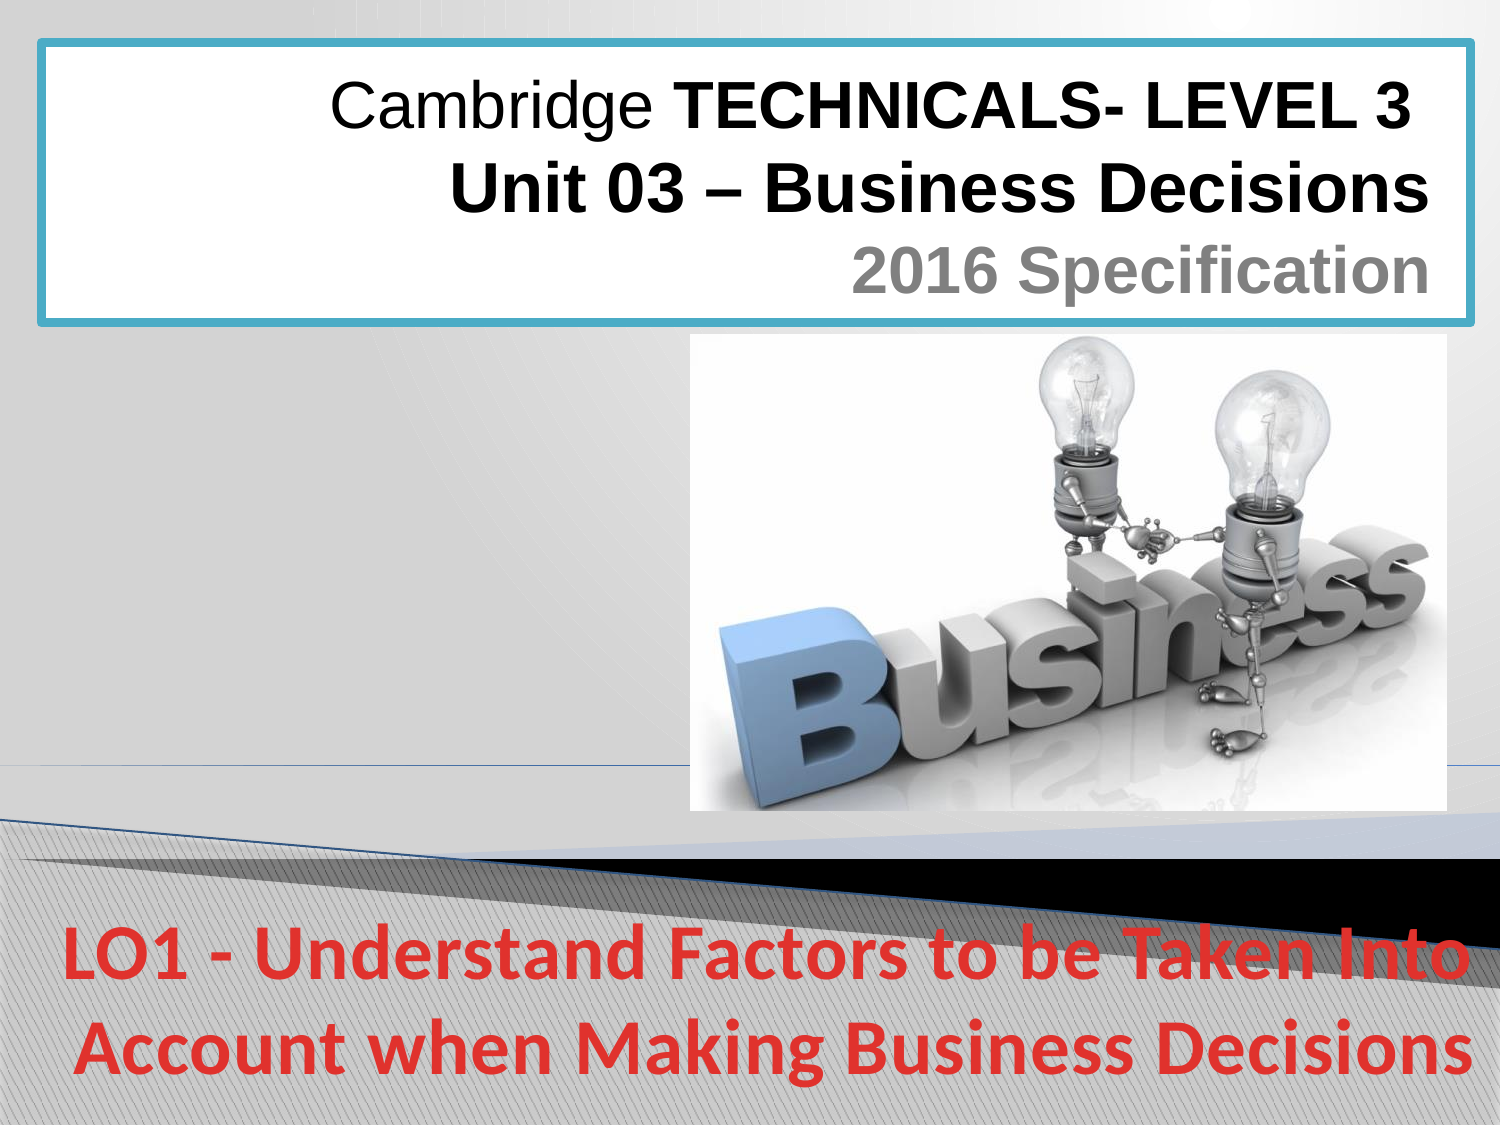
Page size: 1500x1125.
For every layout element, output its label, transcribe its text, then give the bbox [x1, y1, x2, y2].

text_box Cambridge TECHNICALS- LEVEL 3 Unit 03 – Business Decisions 2016 Specification [53, 54, 1447, 315]
picture [5, 859, 823, 893]
text_box [37, 38, 1475, 327]
picture [1495, 951, 1500, 989]
subtitle LO1 - Understand Factors to be Taken Into Account when Making Business Decisions [53, 893, 1495, 1020]
picture [690, 334, 1448, 811]
